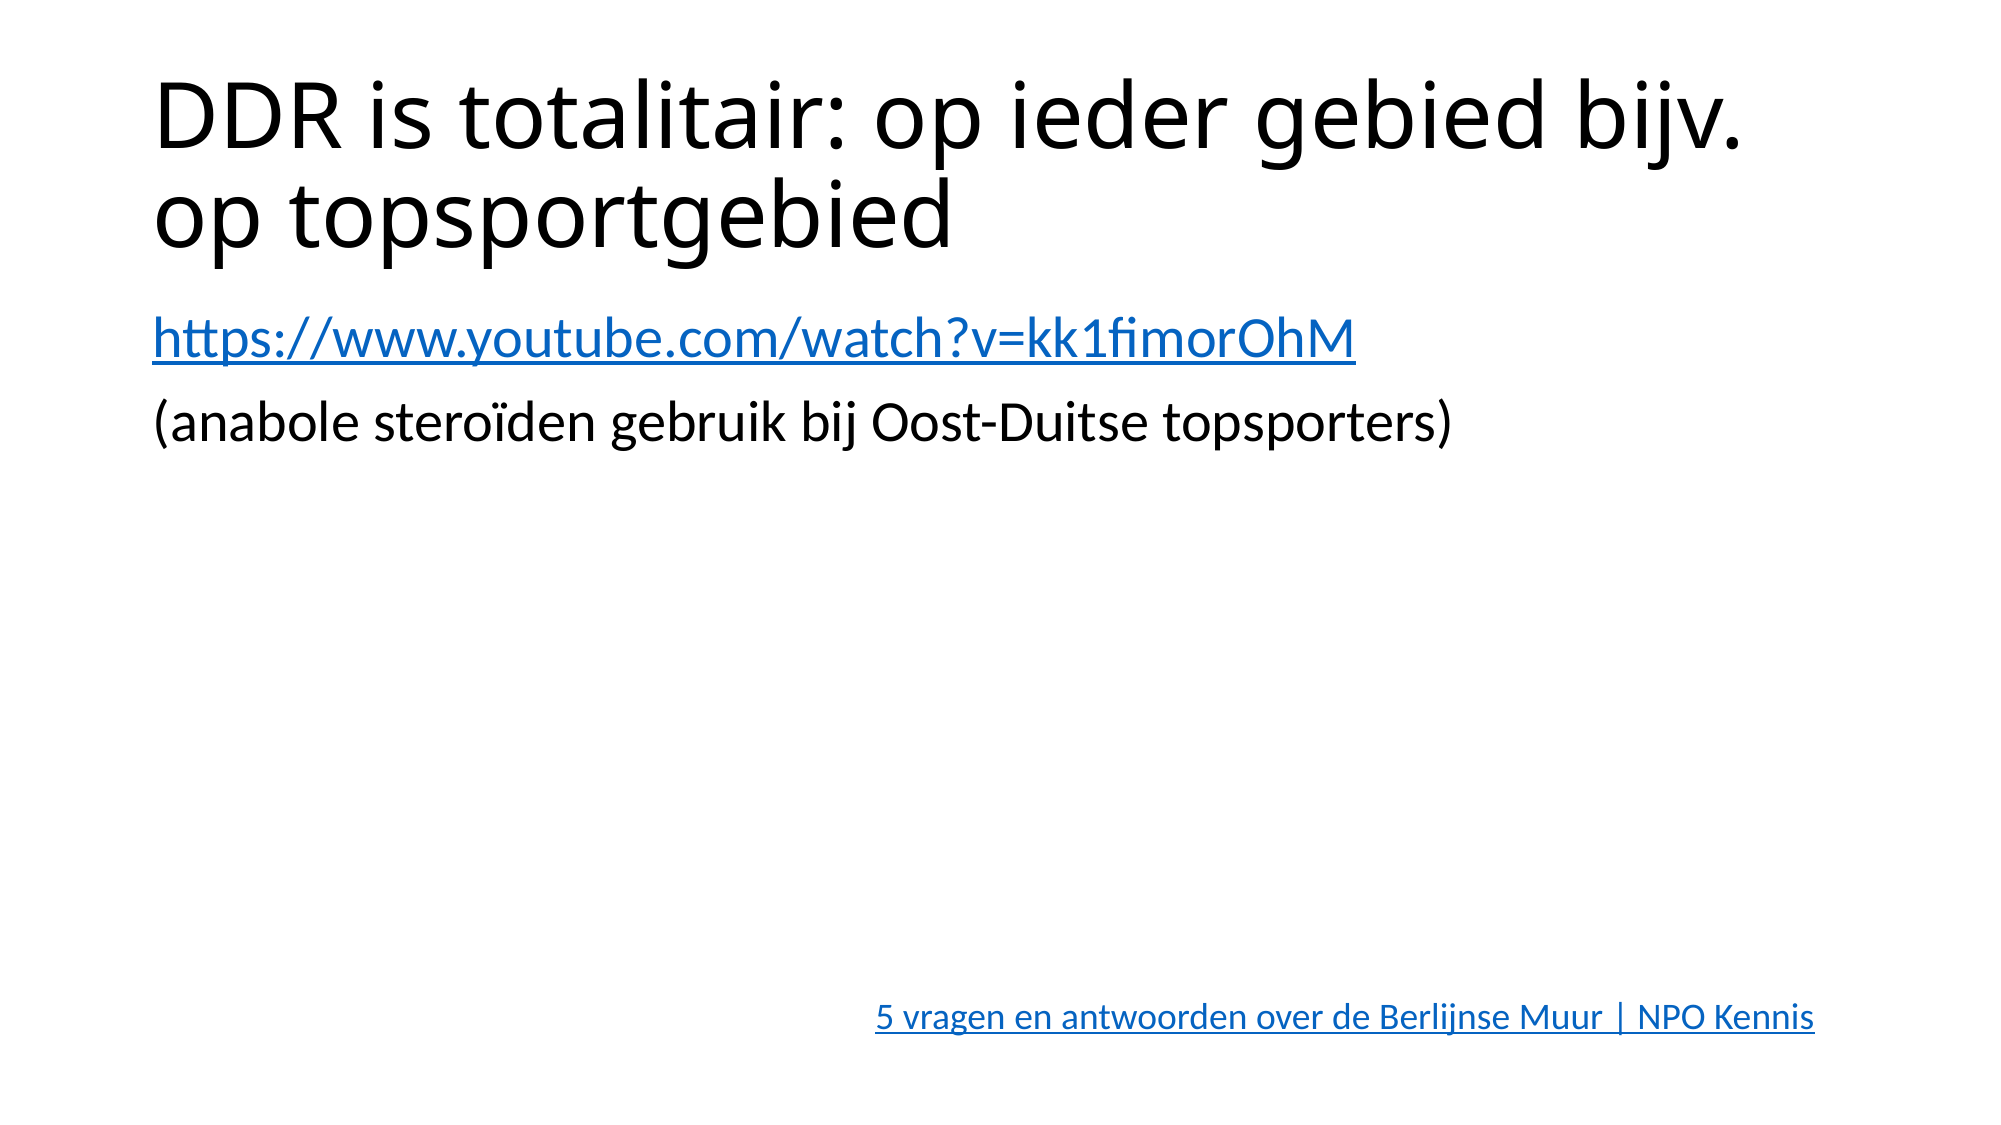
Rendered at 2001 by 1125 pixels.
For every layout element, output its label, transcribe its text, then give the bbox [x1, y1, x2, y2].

title DDR is totalitair: op ieder gebied bijv. op topsportgebied [137, 59, 1863, 278]
list https://www.youtube.com/watch?v=kk1fimorOhM (anabole steroïden gebruik bij Oost-Duitse topsporters) [137, 299, 1863, 1014]
text_box 5 vragen en antwoorden over de Berlijnse Muur | NPO Kennis [860, 1014, 1831, 1045]
